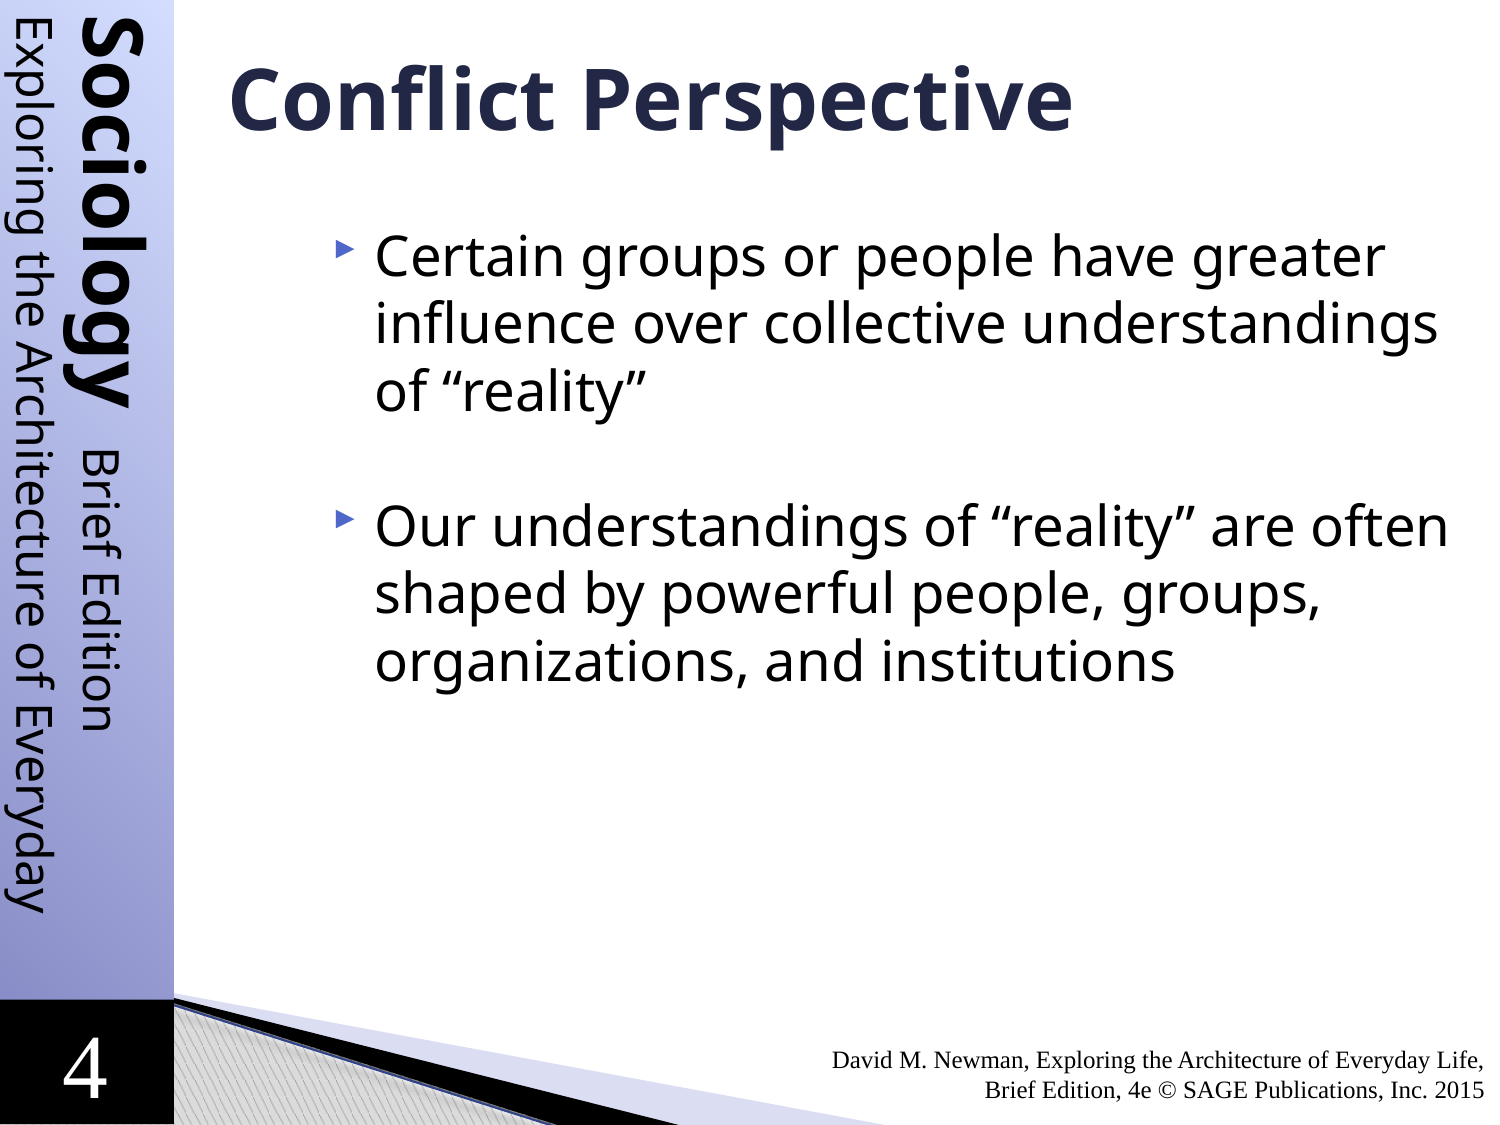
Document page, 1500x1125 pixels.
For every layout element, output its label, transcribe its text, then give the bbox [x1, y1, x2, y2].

footer David M. Newman, Exploring the Architecture of Everyday Life, Brief Edition, 4e © SAGE Publications, Inc. 2015 [787, 1051, 1500, 1112]
list Certain groups or people have greater influence over collective understandings of “reality” Our understandings of “reality” are often shaped by powerful people, groups, organizations, and institutions [300, 212, 1500, 975]
picture [174, 1003, 558, 1125]
title Conflict Perspective [212, 37, 1500, 199]
